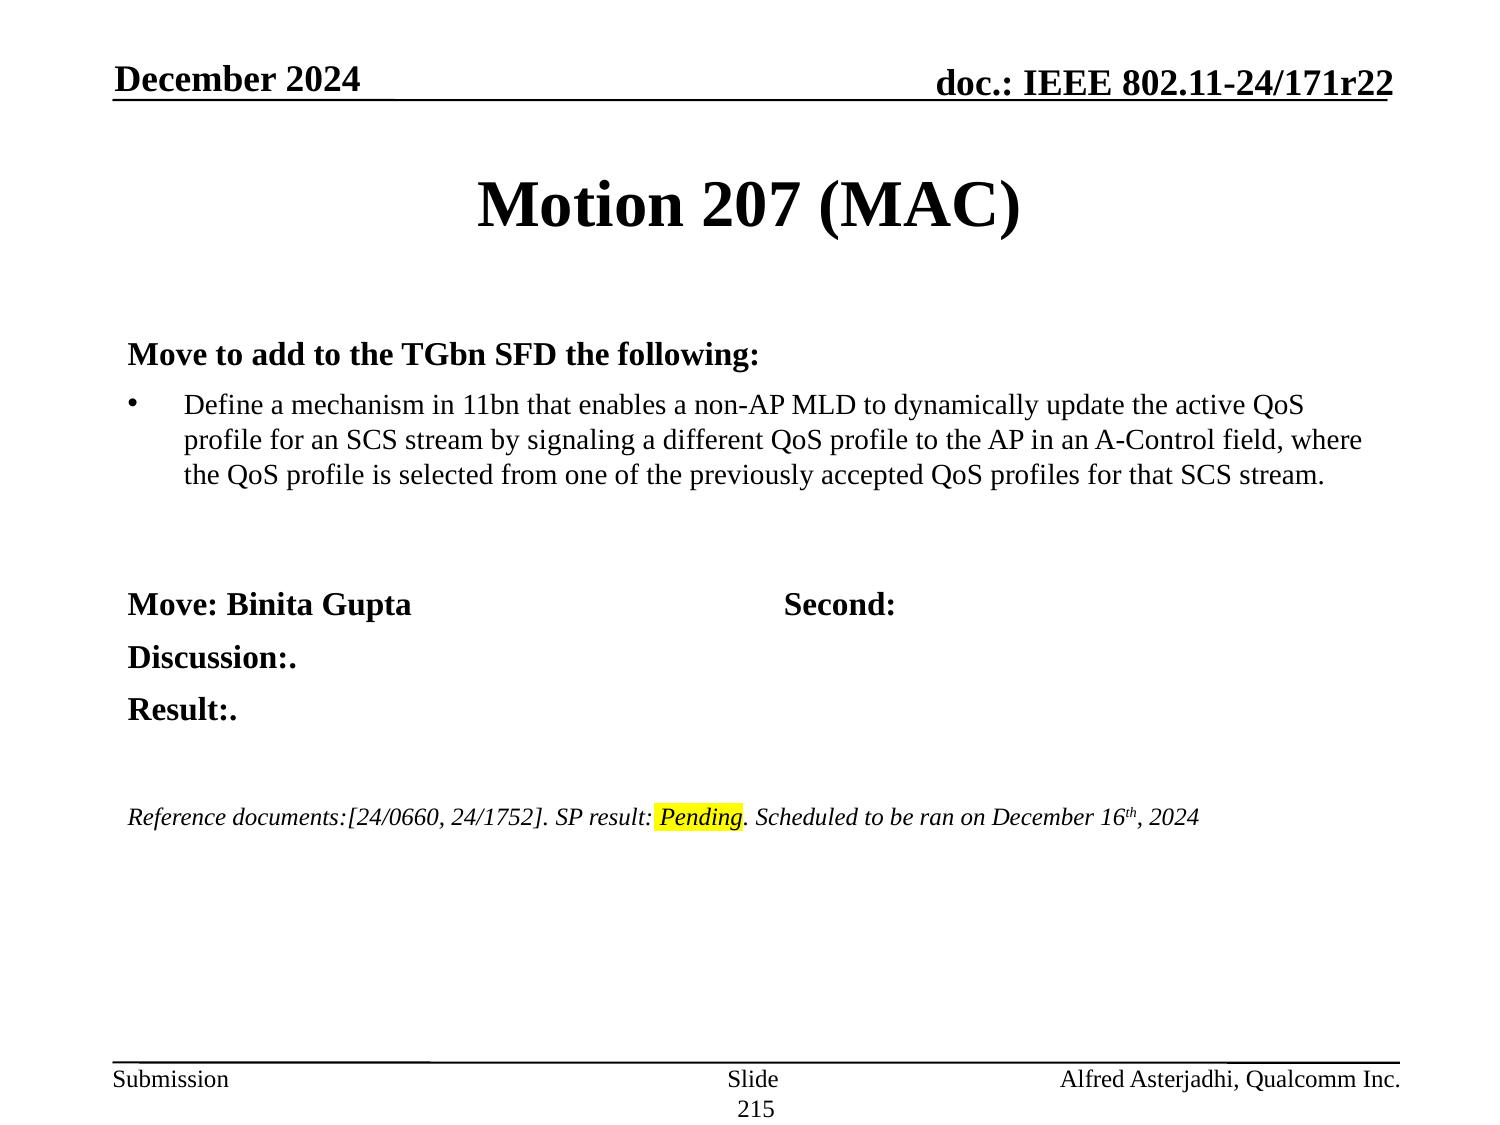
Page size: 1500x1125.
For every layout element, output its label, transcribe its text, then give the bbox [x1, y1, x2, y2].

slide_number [114, 54, 423, 100]
title Motion 207 (MAC) [112, 112, 1388, 288]
footer Alfred Asterjadhi, Qualcomm Inc. [878, 1061, 1402, 1093]
slide_number Slide 215 [712, 1061, 800, 1123]
list Move to add to the TGbn SFD the following: Define a mechanism in 11bn that enables a non-AP MLD to dynamically update the active QoS profile for an SCS stream by signaling a different QoS profile to the AP in an A-Control field, where the QoS profile is selected from one of the previously accepted QoS profiles for that SCS stream. Move: Binita Gupta Second: Discussion:. Result:. Reference documents:[24/0660, 24/1752]. SP result: Pending. Scheduled to be ran on December 16th, 2024 [112, 324, 1388, 1000]
